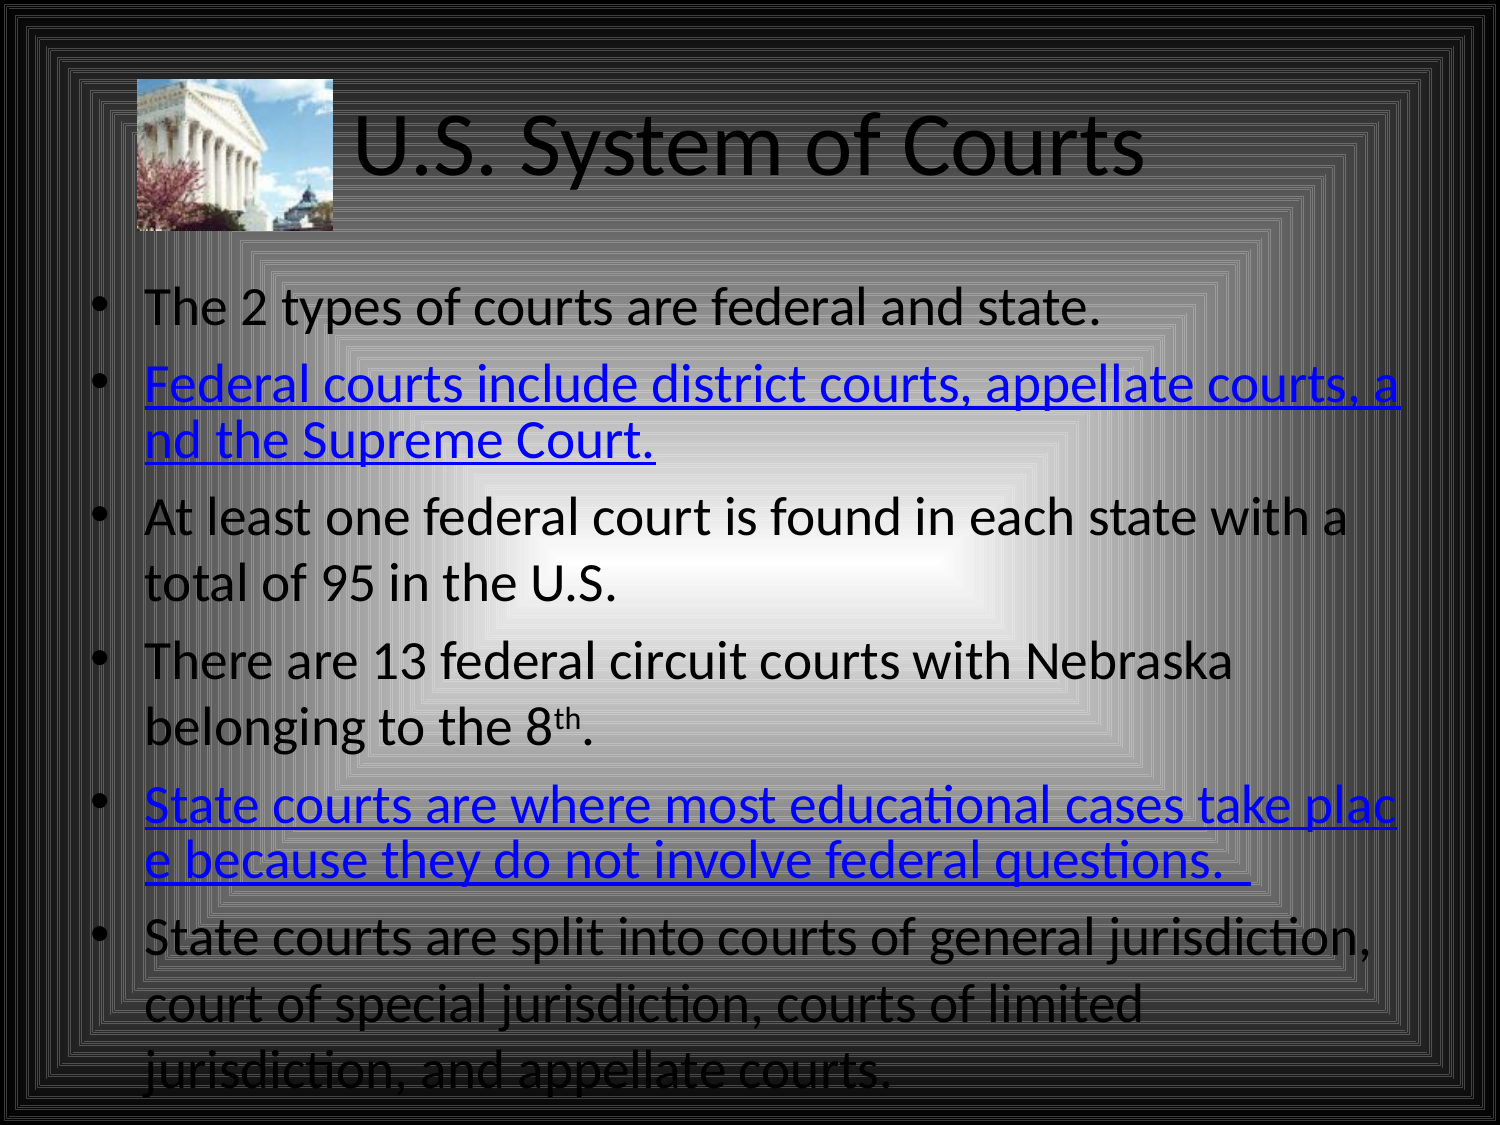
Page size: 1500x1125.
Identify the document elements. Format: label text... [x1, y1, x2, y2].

list The 2 types of courts are federal and state. Federal courts include district courts, appellate courts, and the Supreme Court. At least one federal court is found in each state with a total of 95 in the U.S. There are 13 federal circuit courts with Nebraska belonging to the 8th. State courts are where most educational cases take place because they do not involve federal questions. State courts are split into courts of general jurisdiction, court of special jurisdiction, courts of limited jurisdiction, and appellate courts. [75, 262, 1425, 1005]
title U.S. System of Courts [75, 45, 1425, 233]
picture [137, 78, 333, 231]
